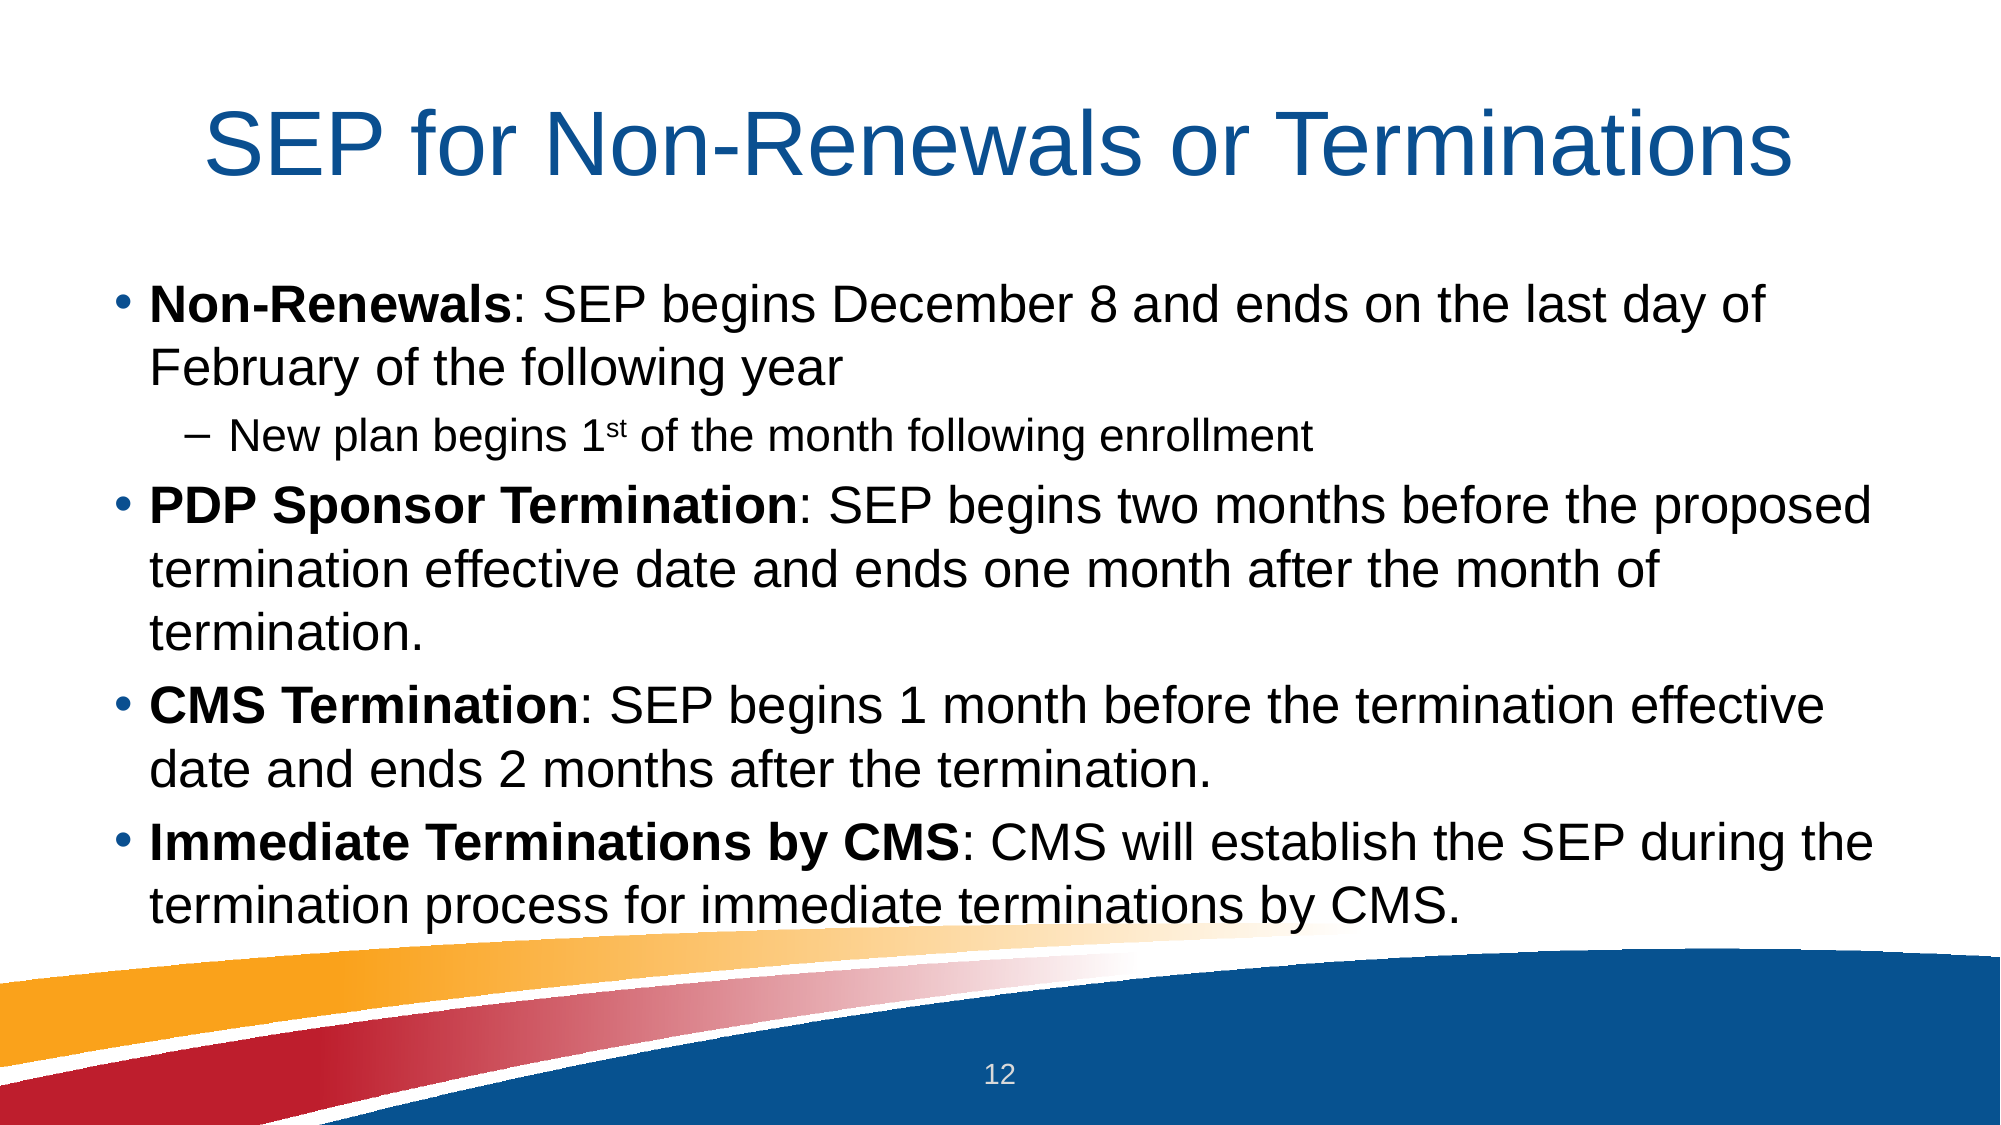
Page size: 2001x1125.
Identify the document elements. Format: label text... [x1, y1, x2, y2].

title SEP for Non-Renewals or Terminations [99, 45, 1900, 233]
list Non-Renewals: SEP begins December 8 and ends on the last day of February of the following year New plan begins 1st of the month following enrollment PDP Sponsor Termination: SEP begins two months before the proposed termination effective date and ends one month after the month of termination. CMS Termination: SEP begins 1 month before the termination effective date and ends 2 months after the termination. Immediate Terminations by CMS: CMS will establish the SEP during the termination process for immediate terminations by CMS. [99, 262, 1900, 948]
slide_number 12 [766, 1042, 1234, 1103]
picture [0, 887, 2000, 1125]
